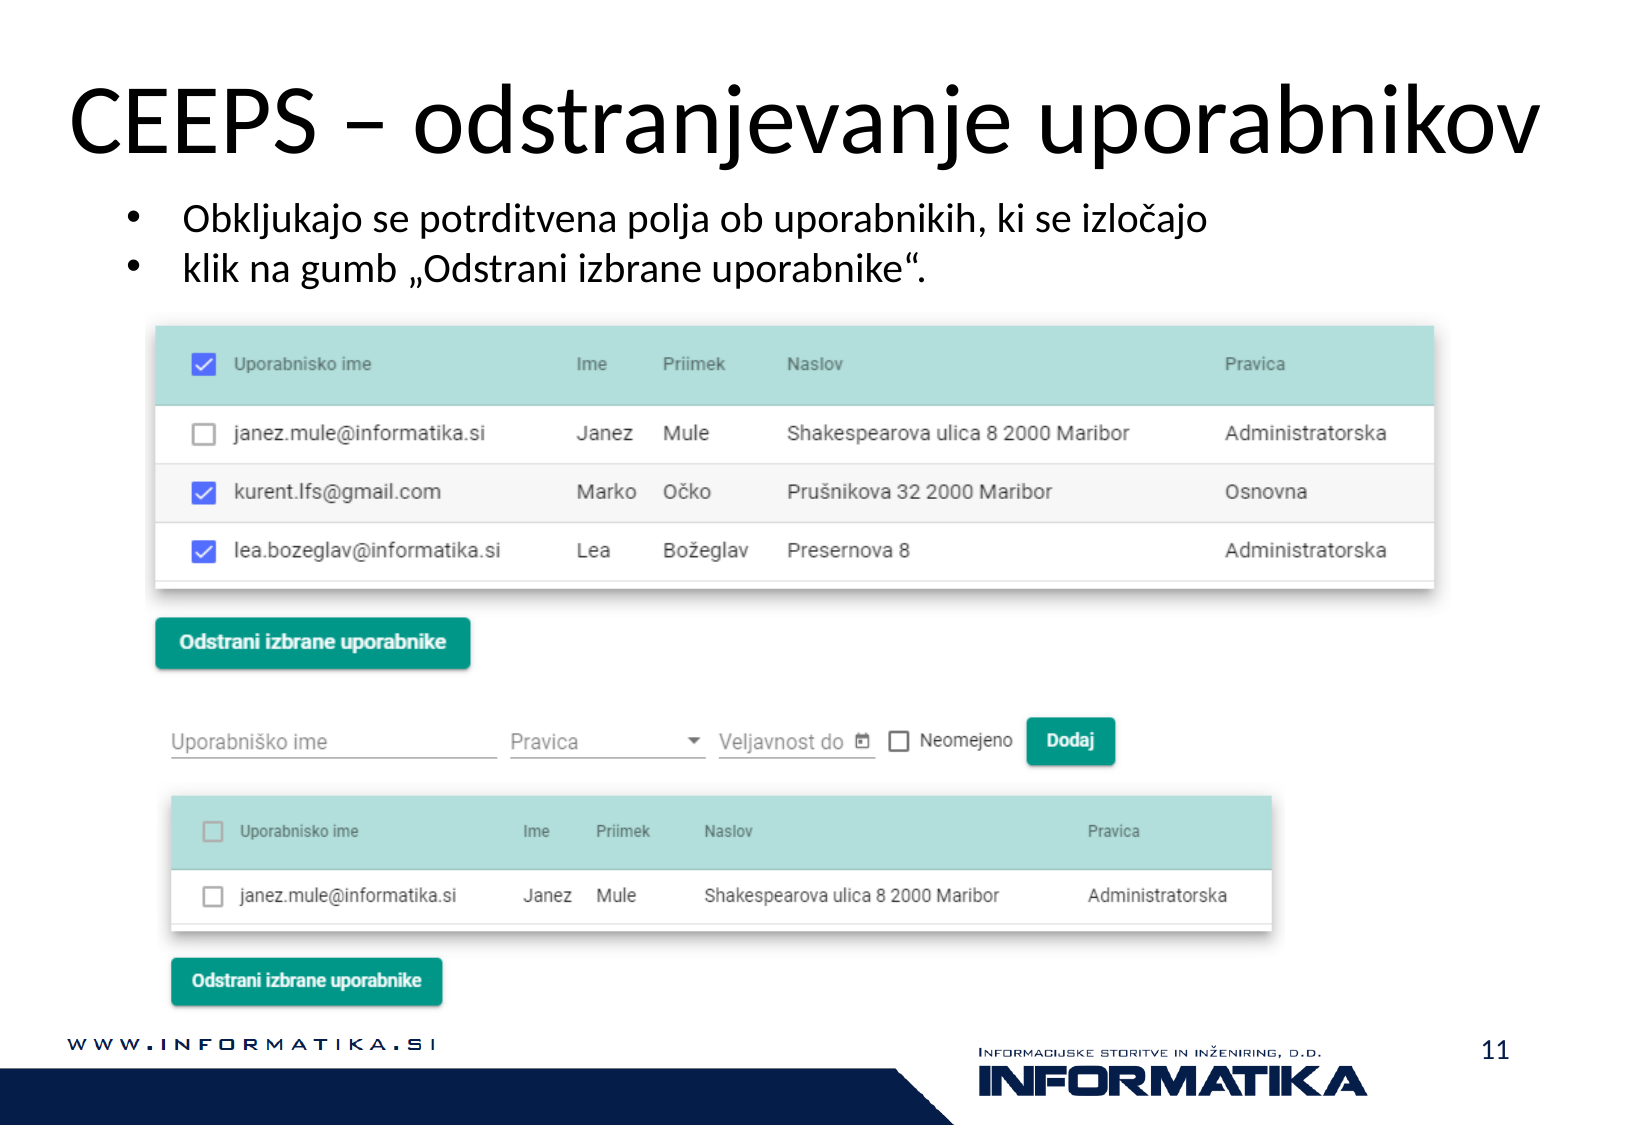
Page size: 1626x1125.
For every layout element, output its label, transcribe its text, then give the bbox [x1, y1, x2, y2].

text_box Obkljukajo se potrditvena polja ob uporabnikih, ki se izločajo klik na gumb „Odstrani izbrane uporabnike“. [111, 183, 1570, 298]
picture [979, 1045, 1368, 1096]
picture [0, 305, 1452, 1125]
list [111, 299, 1515, 1014]
title CEEPS – odstranjevanje uporabnikov [55, 59, 1598, 278]
